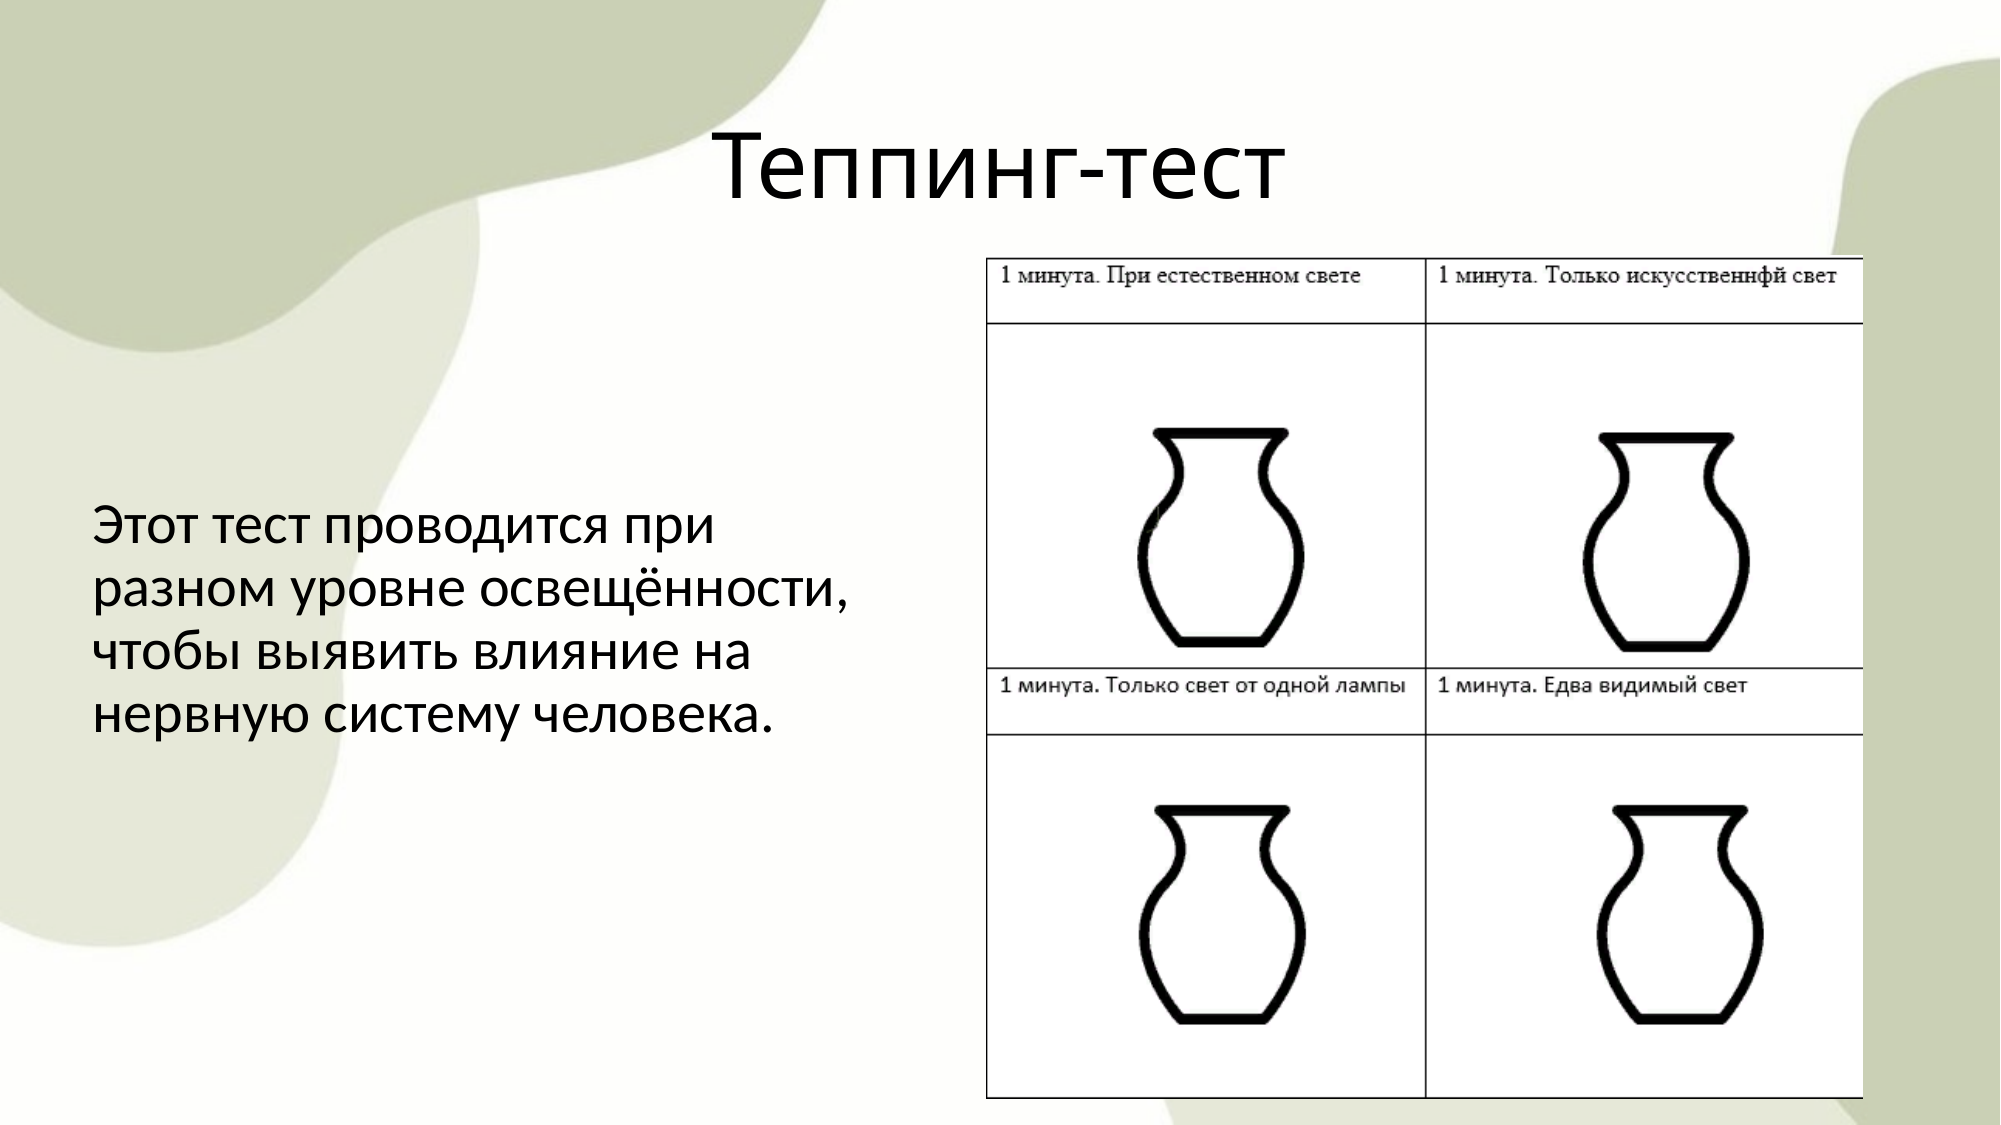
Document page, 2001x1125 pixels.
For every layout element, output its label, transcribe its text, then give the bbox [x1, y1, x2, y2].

list Этот тест проводится при разном уровне освещённости, чтобы выявить влияние на нервную систему человека. [77, 485, 923, 1125]
picture [986, 255, 1863, 1099]
title Теппинг-тест [137, 59, 1863, 278]
